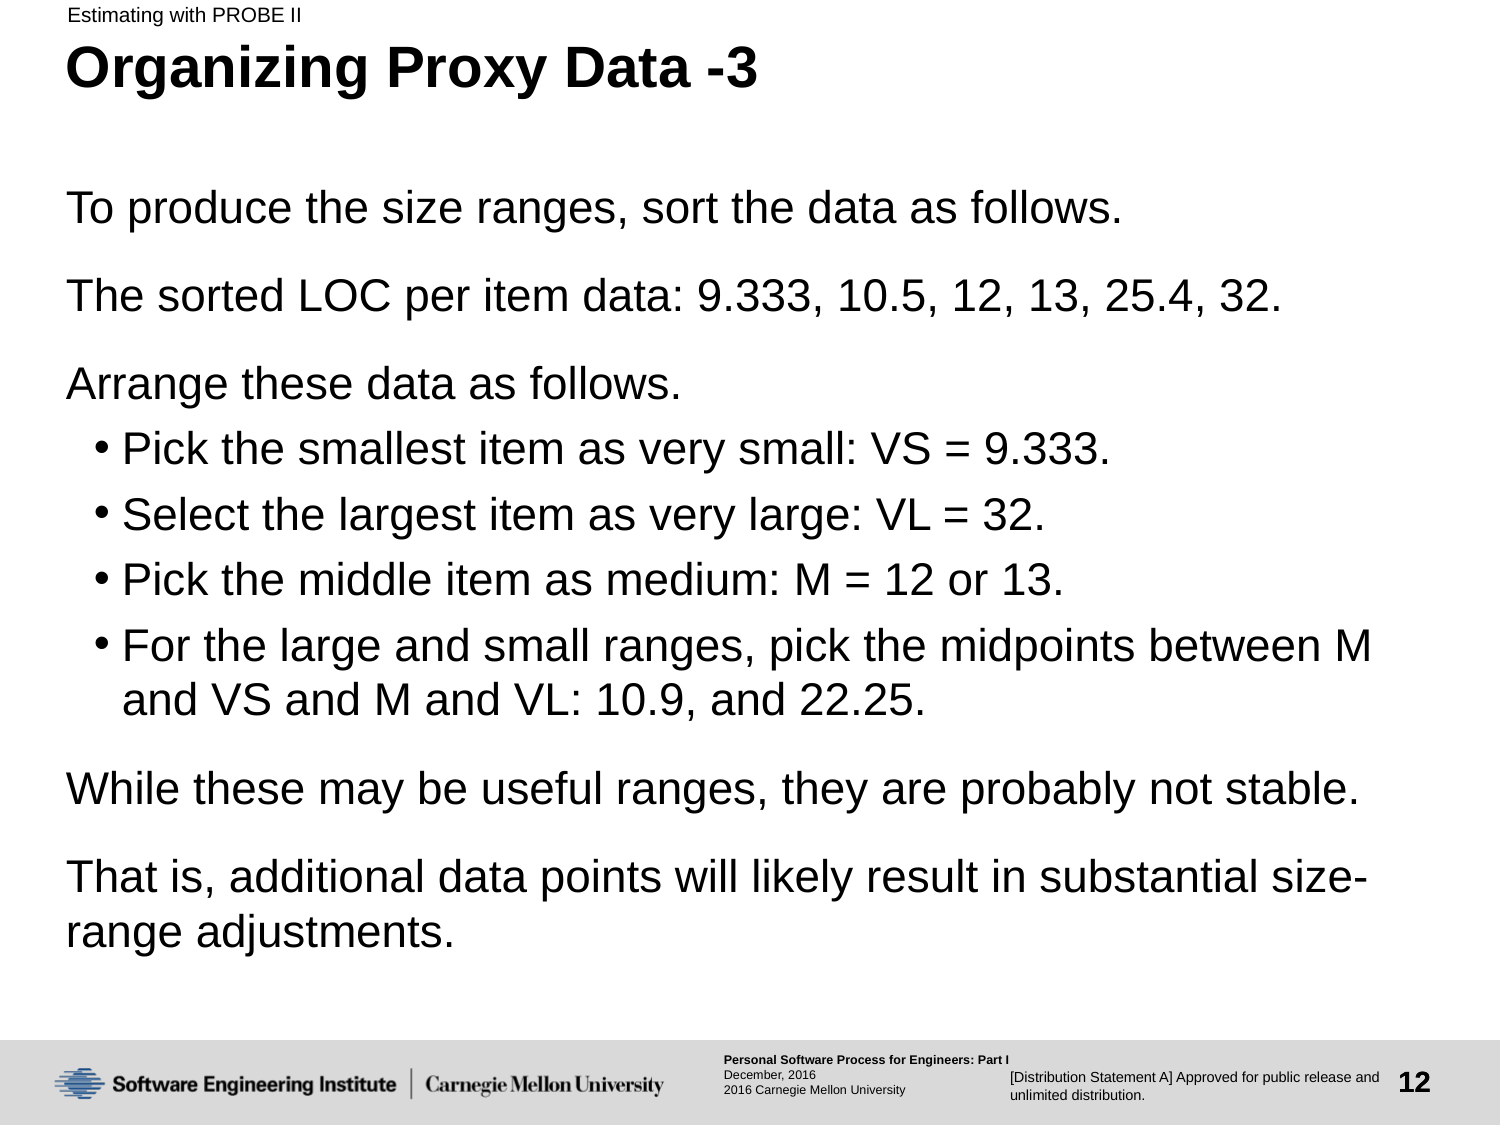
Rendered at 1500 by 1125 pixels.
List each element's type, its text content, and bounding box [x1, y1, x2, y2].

list To produce the size ranges, sort the data as follows. The sorted LOC per item data: 9.333, 10.5, 12, 13, 25.4, 32. Arrange these data as follows. Pick the smallest item as very small: VS = 9.333. Select the largest item as very large: VL = 32. Pick the middle item as medium: M = 12 or 13. For the large and small ranges, pick the midpoints between M and VS and M and VL: 10.9, and 22.25. While these may be useful ranges, they are probably not stable. That is, additional data points will likely result in substantial size-range adjustments. [65, 177, 1431, 1000]
text_box Estimating with PROBE II [67, 1, 752, 27]
picture [46, 1061, 673, 1104]
title Organizing Proxy Data -3 [65, 37, 1313, 148]
